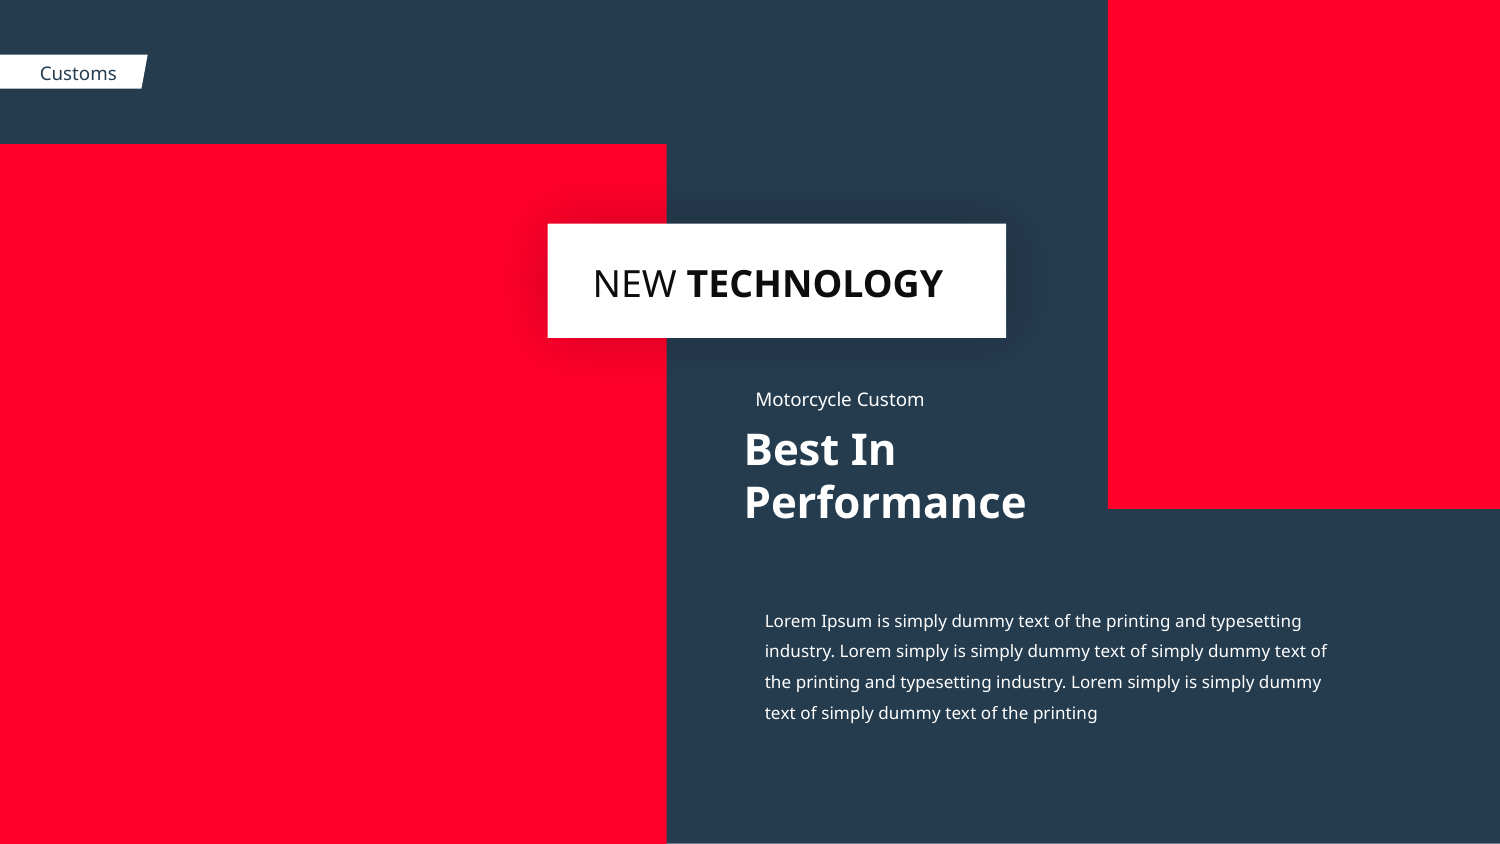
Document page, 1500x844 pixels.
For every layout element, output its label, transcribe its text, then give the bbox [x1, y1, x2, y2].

text_box Best In Performance [728, 414, 1301, 535]
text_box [547, 223, 1120, 338]
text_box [0, 54, 264, 93]
text_box Motorcycle Custom [740, 380, 1107, 414]
picture [1107, 0, 1500, 509]
text_box Lorem Ipsum is simply dummy text of the printing and typesetting industry. Lorem simply is simply dummy text of simply dummy text of the printing and typesetting industry. Lorem simply is simply dummy text of simply dummy text of the printing [749, 592, 1352, 731]
picture [0, 144, 667, 844]
